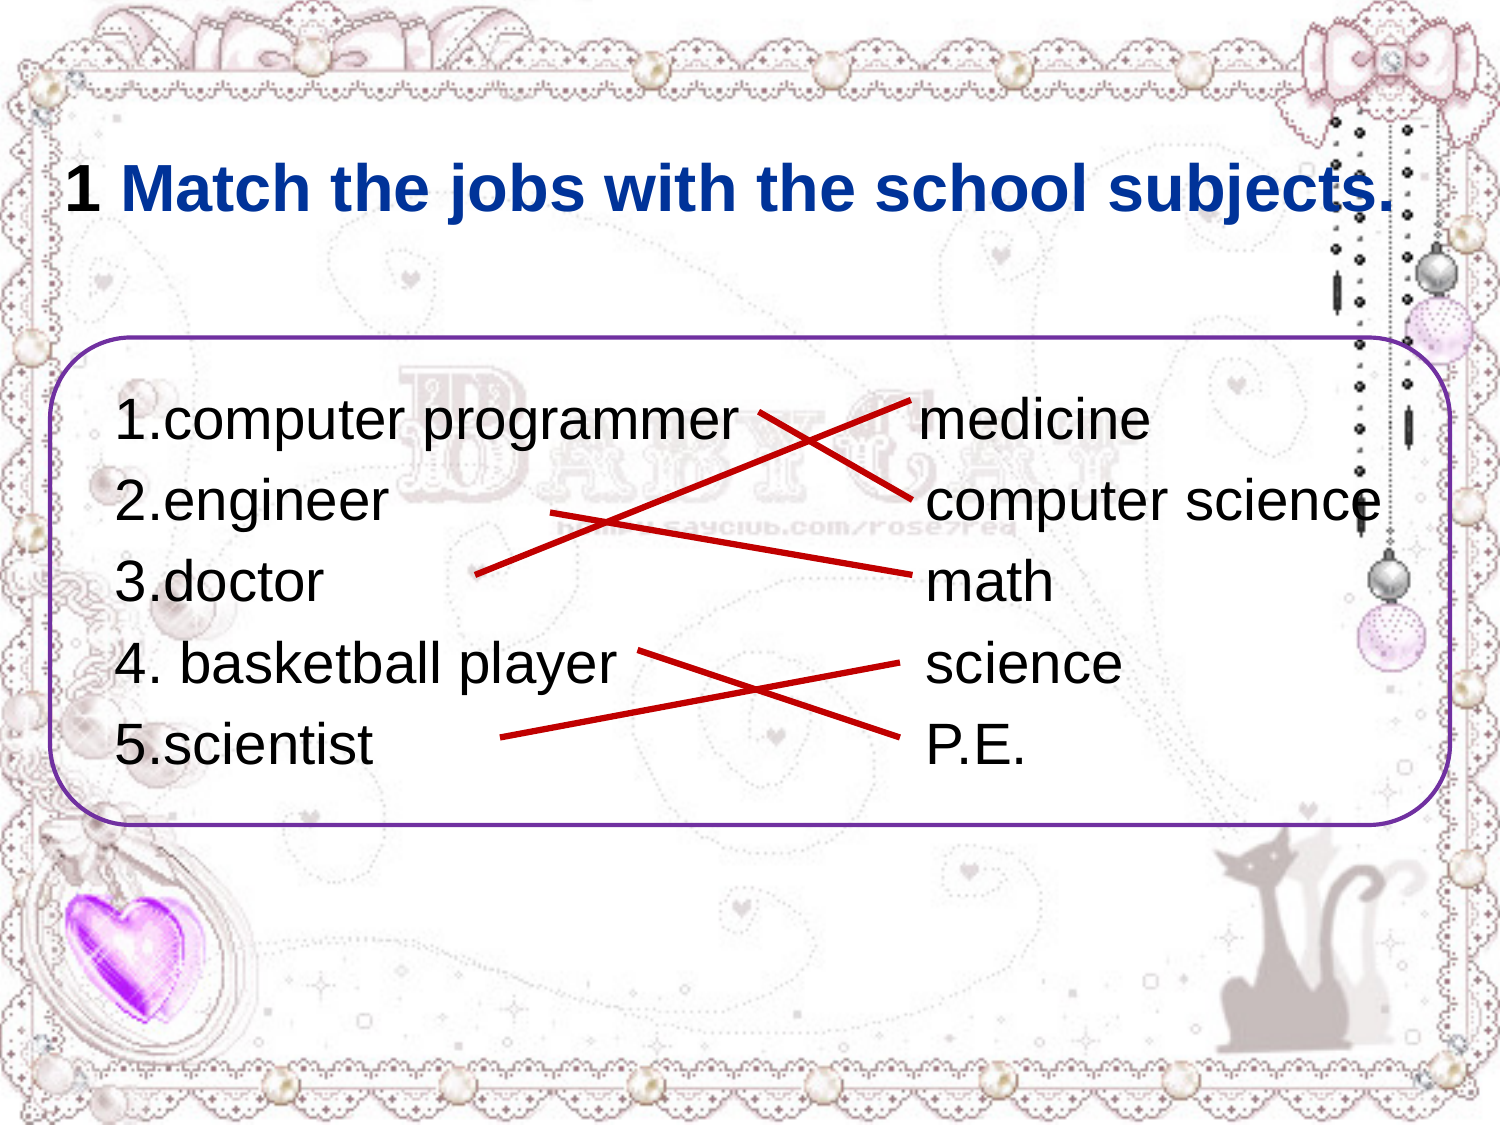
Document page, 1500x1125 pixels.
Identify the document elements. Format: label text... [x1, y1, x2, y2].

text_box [474, 399, 912, 576]
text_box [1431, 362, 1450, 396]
picture [0, 0, 1500, 1125]
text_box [637, 649, 901, 662]
text_box 1.computer programmer medicine 2.engineer computer science 3.doctor math 4. basketball player science 5.scientist P.E. [99, 767, 1450, 865]
text_box 1 Match the jobs with the school subjects. [49, 137, 1463, 313]
text_box [47, 335, 1453, 828]
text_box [499, 662, 901, 738]
